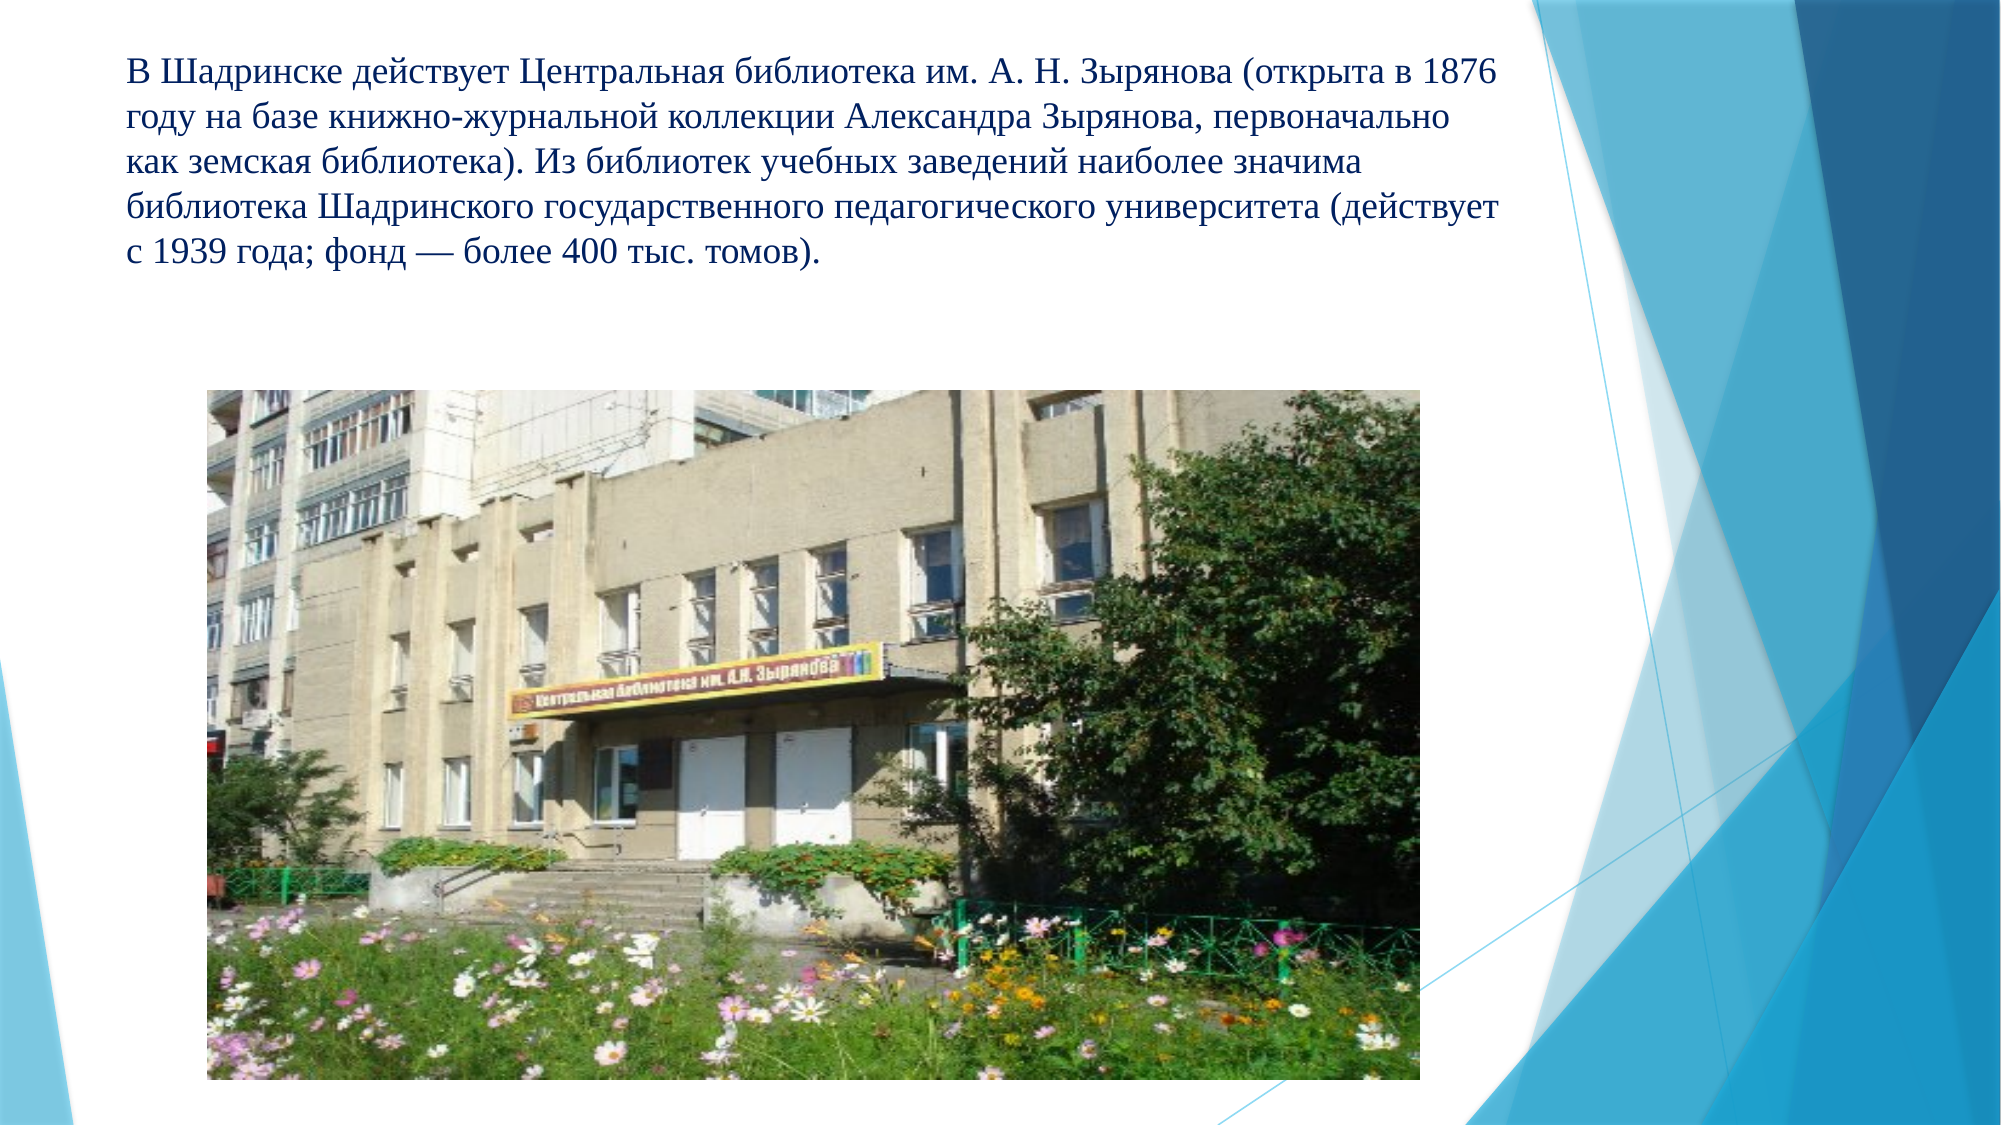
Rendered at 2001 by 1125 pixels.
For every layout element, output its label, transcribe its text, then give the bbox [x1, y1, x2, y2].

title В Шадринске действует Центральная библиотека им. А. Н. Зырянова (открыта в 1876 году на базе книжно-журнальной коллекции Александра Зырянова, первоначально как земская библиотека). Из библиотек учебных заведений наиболее значима библиотека Шадринского государственного педагогического университета (действует с 1939 года; фонд — более 400 тыс. томов). [111, 38, 1522, 438]
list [206, 390, 1421, 1081]
